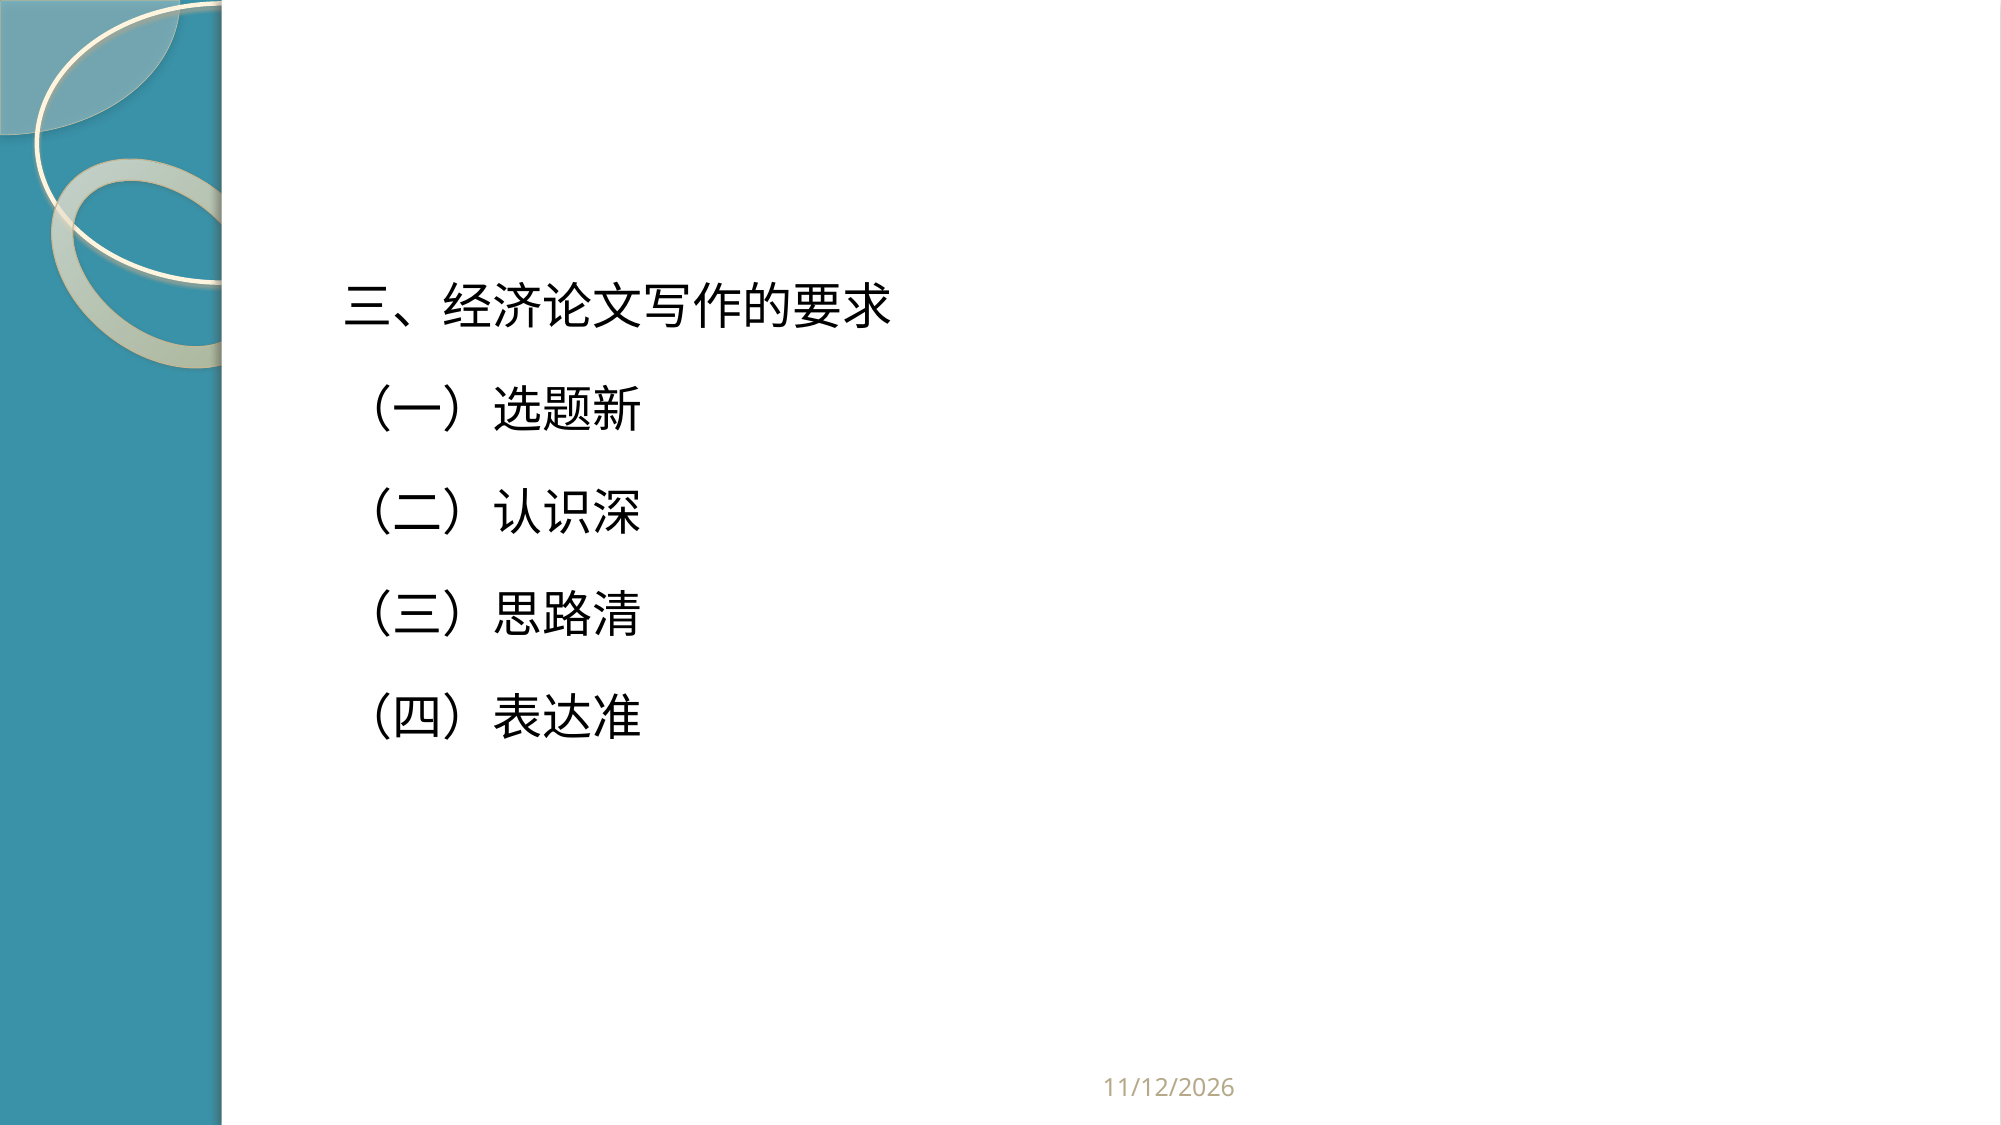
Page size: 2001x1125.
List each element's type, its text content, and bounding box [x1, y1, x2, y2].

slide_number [783, 1034, 1250, 1113]
list 三、经济论文写作的要求 （一）选题新 （二）认识深 （三）思路清 （四）表达准 [313, 237, 1954, 1025]
